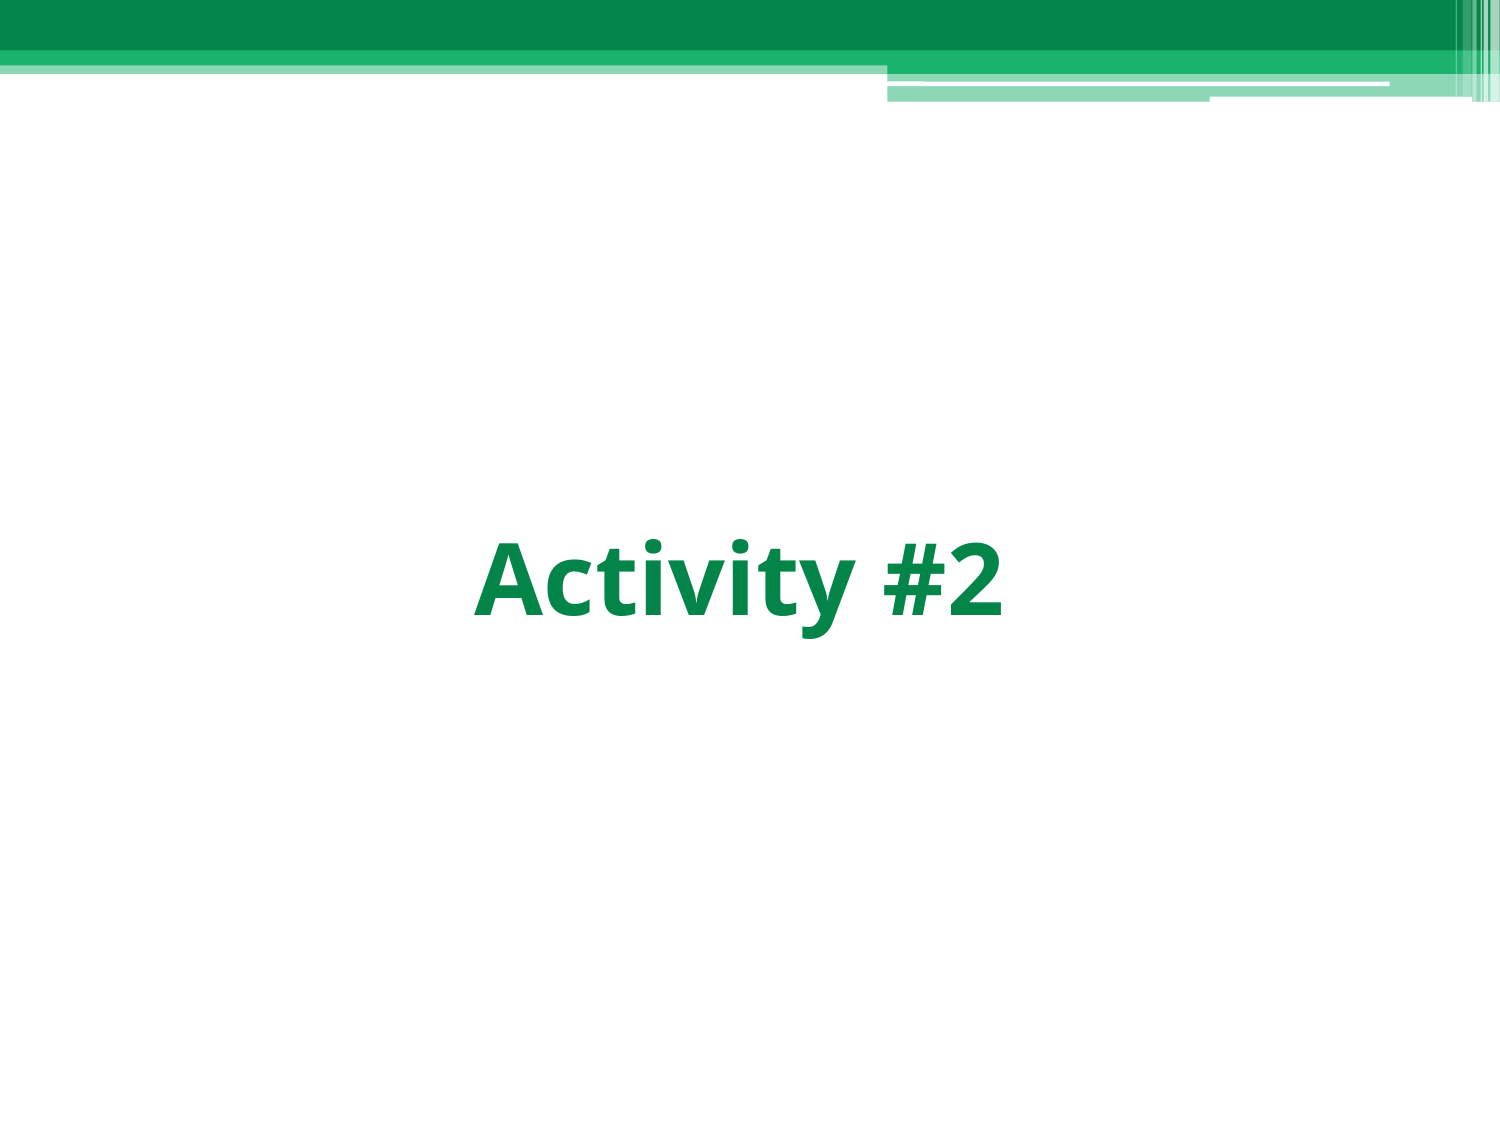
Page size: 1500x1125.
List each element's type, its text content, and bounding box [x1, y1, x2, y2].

title Activity #2 [324, 487, 1155, 663]
